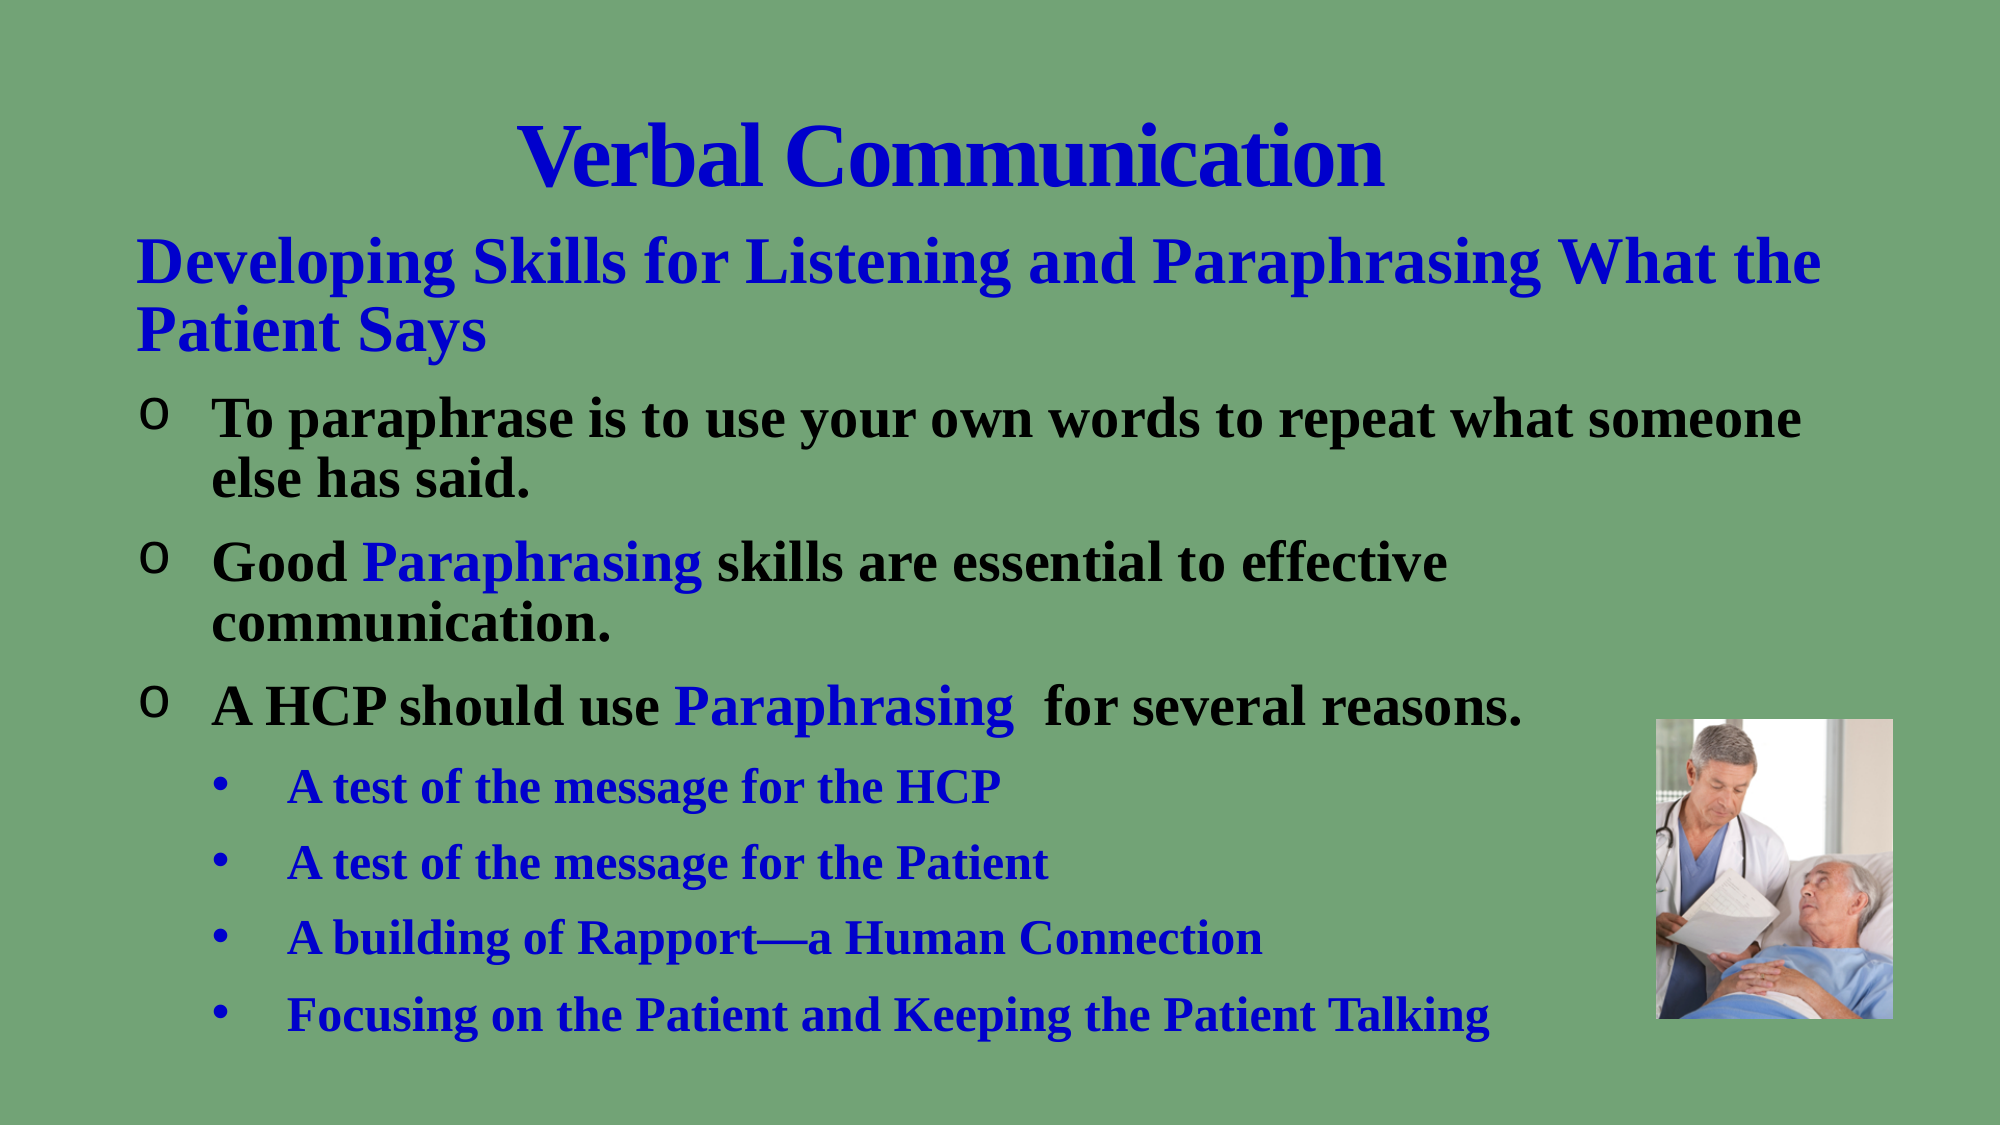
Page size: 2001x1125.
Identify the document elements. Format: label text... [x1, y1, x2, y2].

picture [1656, 719, 1894, 1019]
title Verbal Communication [227, 76, 1676, 212]
subtitle Developing Skills for Listening and Paraphrasing What the Patient Says To paraphrase is to use your own words to repeat what someone else has said. Good Paraphrasing skills are essential to effective communication. A HCP should use Paraphrasing for several reasons. A test of the message for the HCP A test of the message for the Patient A building of Rapport—a Human Connection Focusing on the Patient and Keeping the Patient Talking [121, 221, 1862, 1057]
